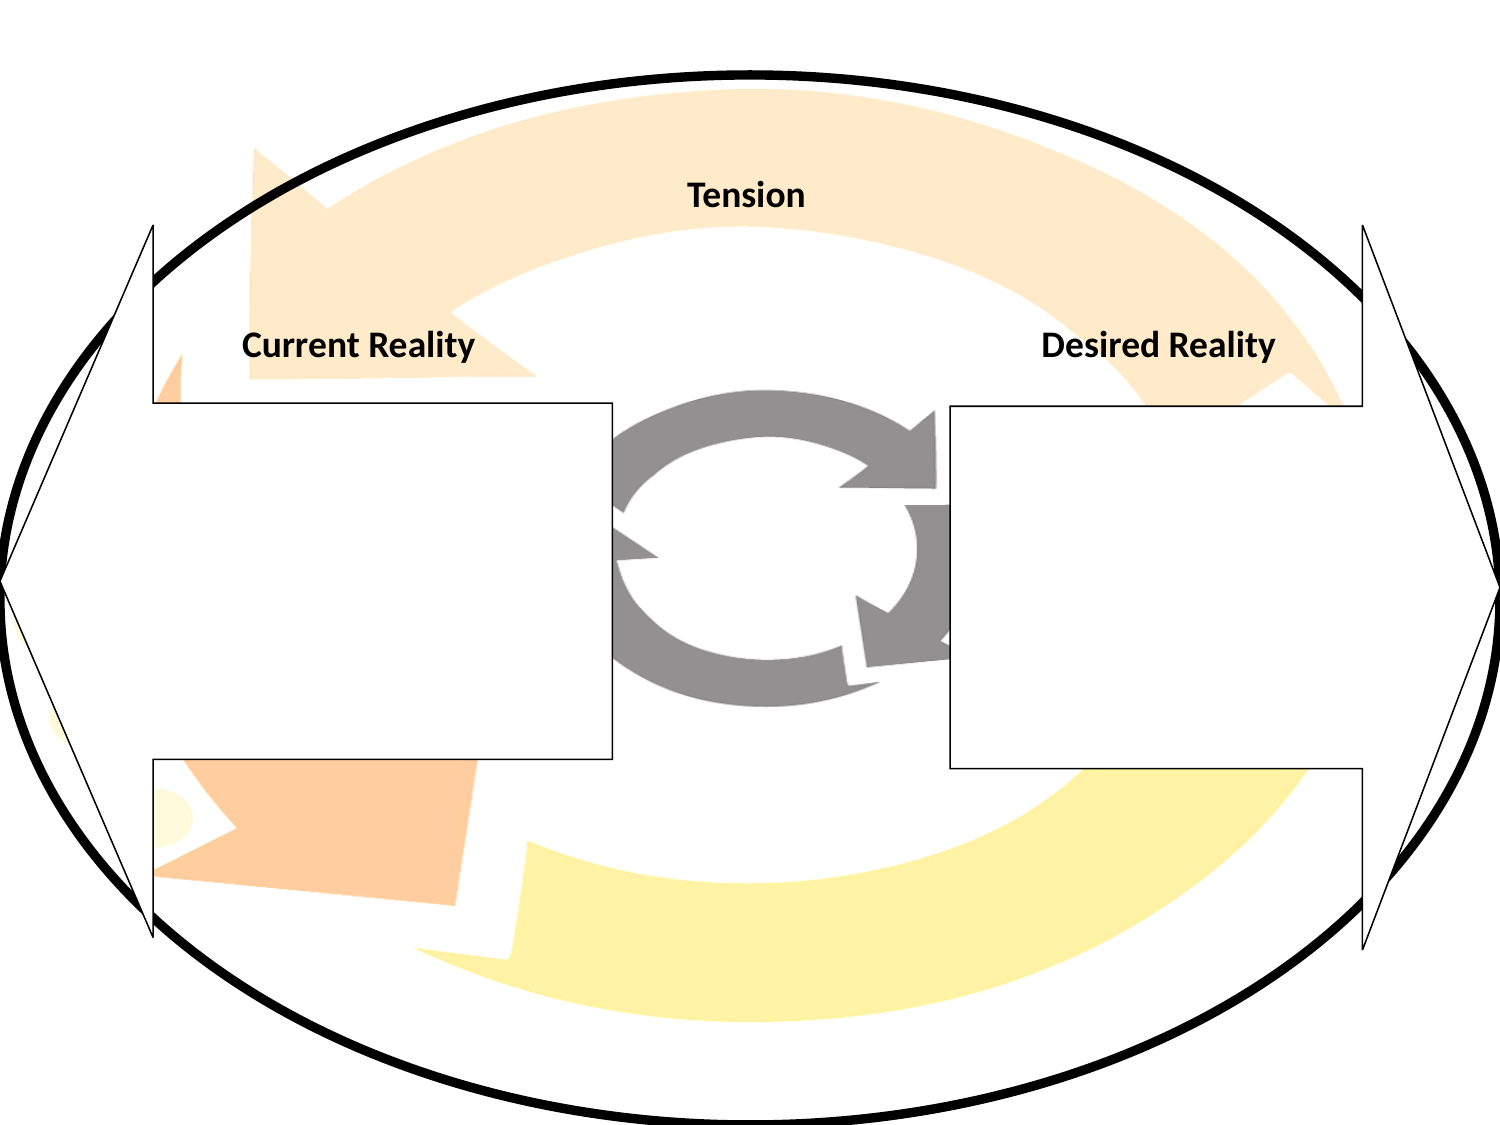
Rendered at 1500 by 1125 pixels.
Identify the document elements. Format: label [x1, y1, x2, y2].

text_box [0, 74, 1500, 1125]
